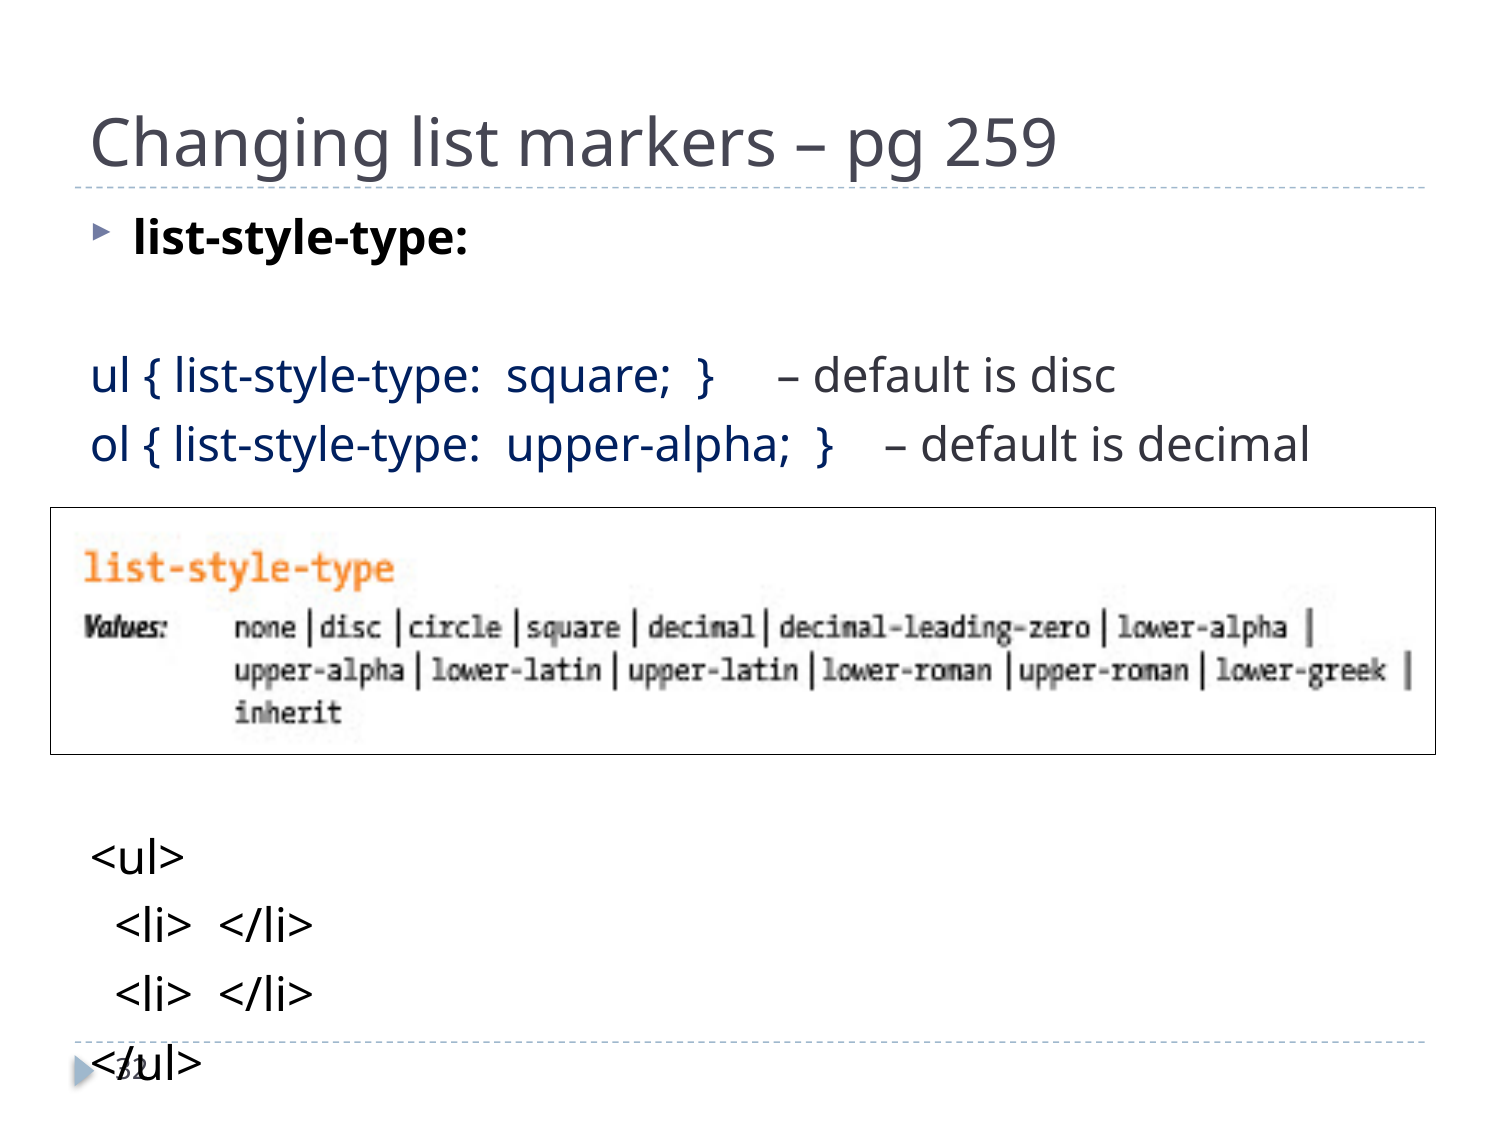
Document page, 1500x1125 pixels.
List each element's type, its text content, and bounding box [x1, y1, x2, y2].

picture [49, 507, 1435, 754]
title Changing list markers – pg 259 [75, 24, 1425, 188]
list list-style-type: ul { list-style-type: square; } – default is disc ol { list-style-type: upper-alpha; } – default is decimal <ul> <li> </li> <li> </li> </ul> [75, 767, 1425, 1100]
list list-style-type: ul { list-style-type: square; } – default is disc ol { list-style-type: upper-alpha; } – default is decimal <ul> <li> </li> <li> </li> </ul> [75, 200, 1425, 507]
